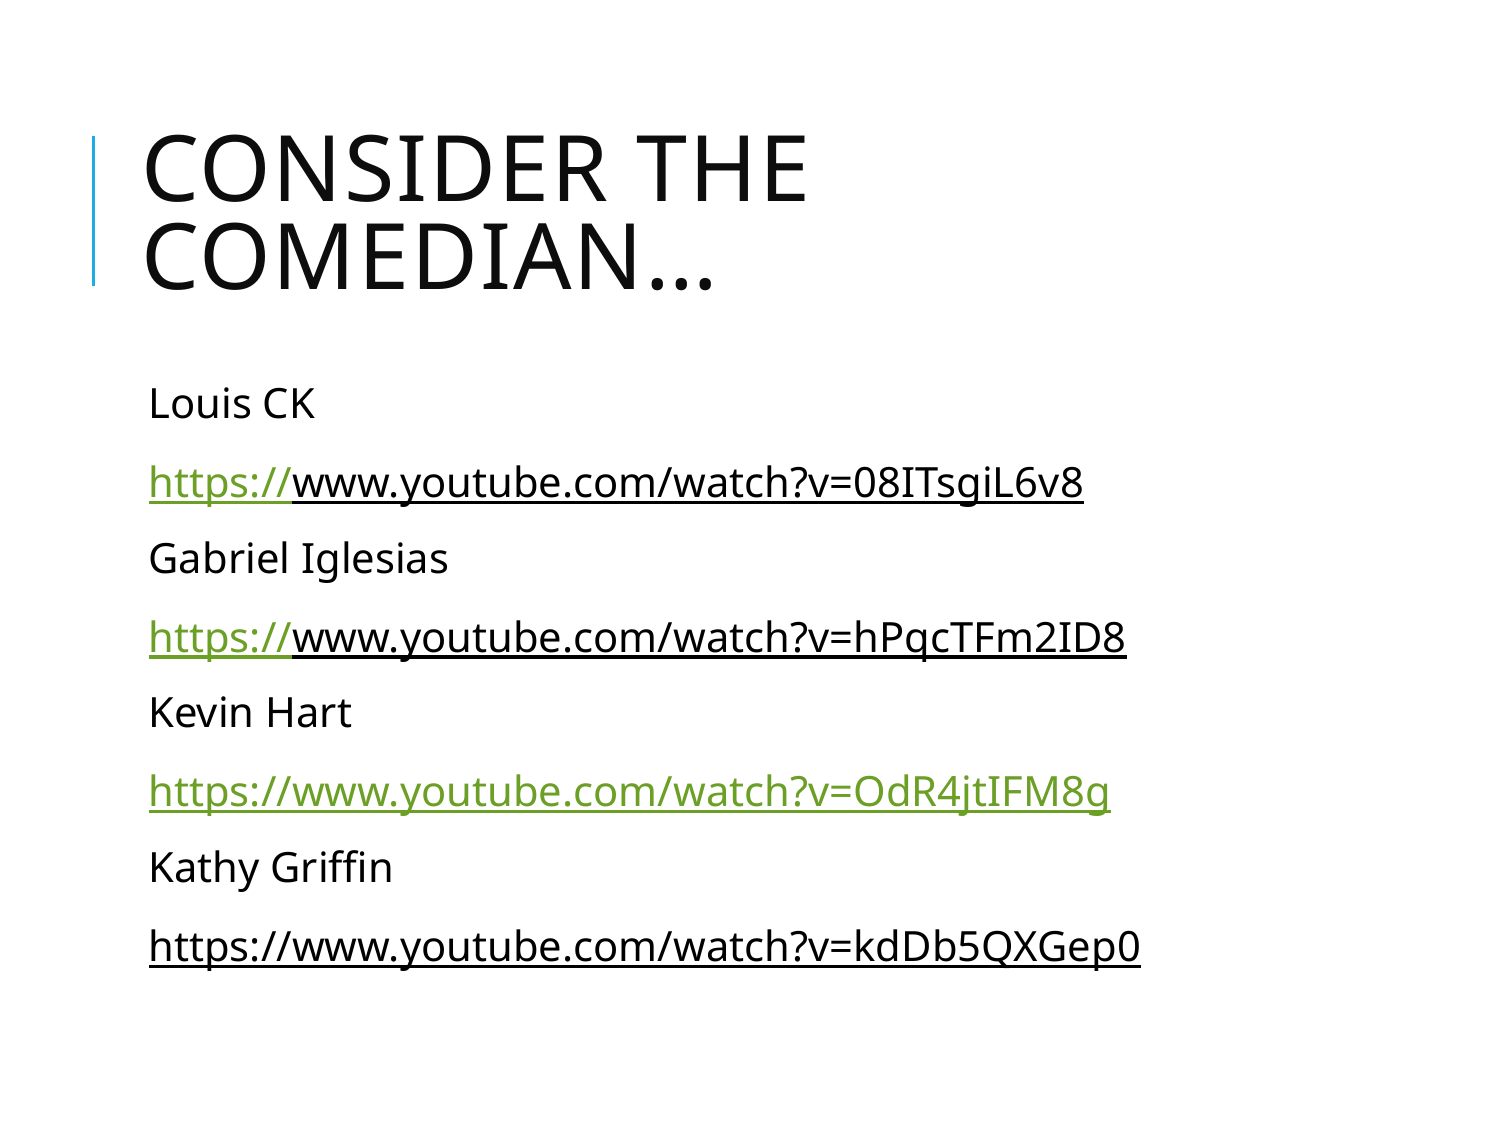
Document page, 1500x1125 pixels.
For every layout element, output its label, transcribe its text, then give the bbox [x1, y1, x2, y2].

list Louis CK https://www.youtube.com/watch?v=08ITsgiL6v8 Gabriel Iglesias https://www.youtube.com/watch?v=hPqcTFm2ID8 Kevin Hart https://www.youtube.com/watch?v=OdR4jtIFM8g Kathy Griffin https://www.youtube.com/watch?v=kdDb5QXGep0 [126, 375, 1322, 1035]
title Consider the comedian… [126, 96, 1322, 342]
